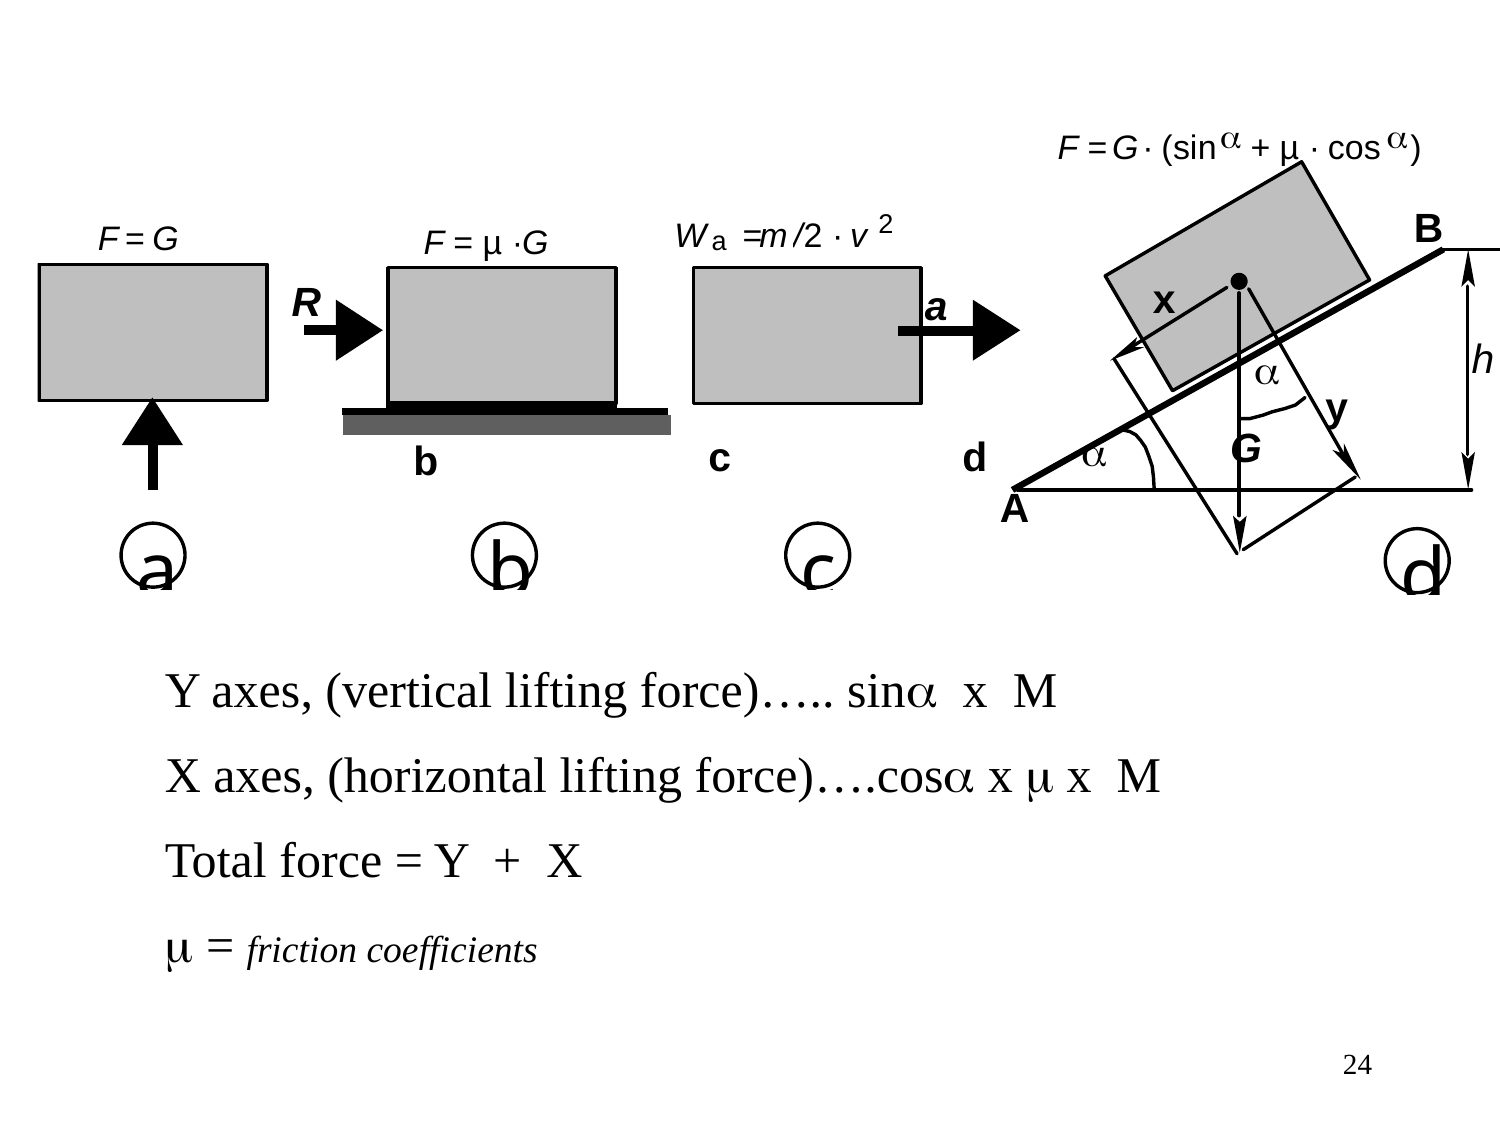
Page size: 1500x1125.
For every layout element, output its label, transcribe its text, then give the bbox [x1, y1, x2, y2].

slide_number 24 [1074, 1024, 1388, 1101]
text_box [37, 124, 1500, 595]
text_box Y axes, (vertical lifting force)….. sin x M X axes, (horizontal lifting force)….cos x  x M Total force = Y + X  = friction coefficients [149, 650, 1363, 980]
